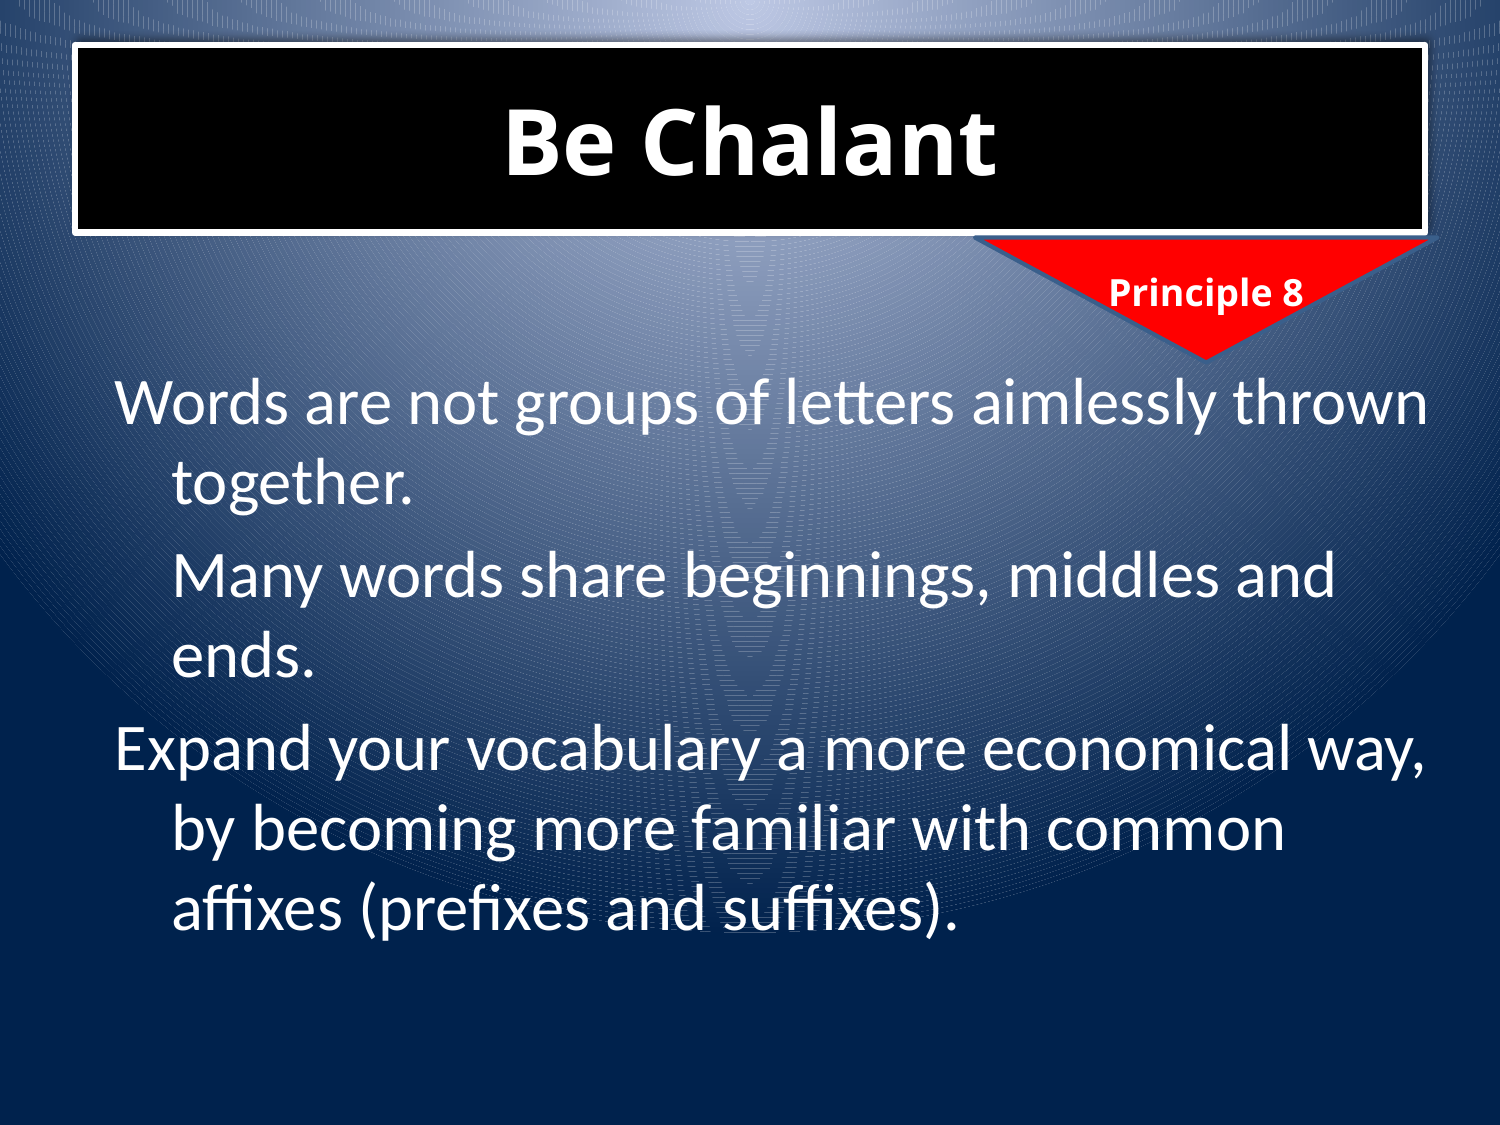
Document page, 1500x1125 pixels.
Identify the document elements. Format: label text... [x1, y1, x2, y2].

text_box Principle 8 [972, 235, 1440, 365]
title Be Chalant [72, 42, 1428, 236]
list Words are not groups of letters aimlessly thrown together. Many words share beginnings, middles and ends. Expand your vocabulary a more economical way, by becoming more familiar with common affixes (prefixes and suffixes). [99, 350, 1450, 1093]
